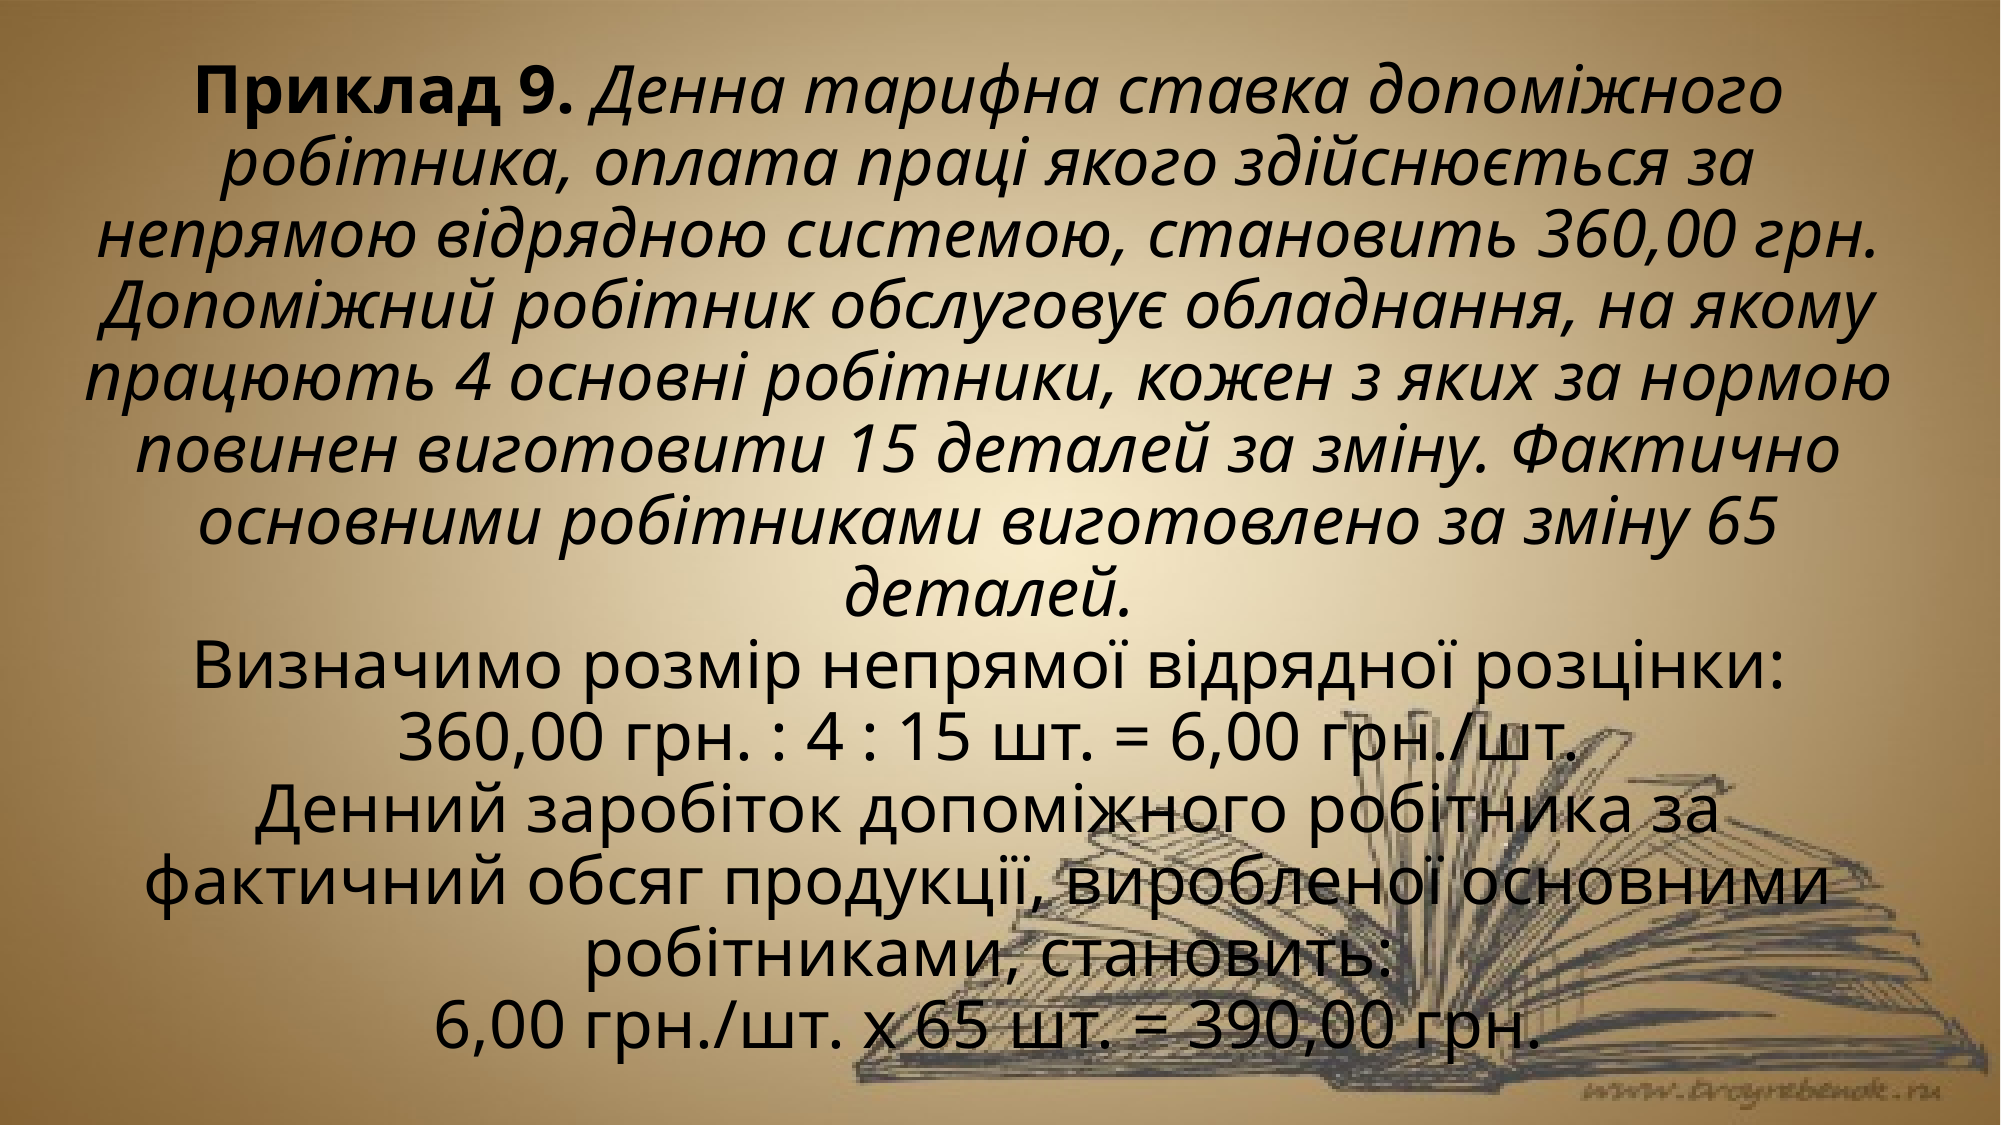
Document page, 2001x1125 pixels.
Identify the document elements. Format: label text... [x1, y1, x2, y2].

picture [0, 0, 2001, 1125]
title Приклад 9. Денна тарифна ставка допоміжного робітника, оплата праці якого здійснюється за непрямою відрядною системою, становить 360,00 грн. Допоміжний робітник обслуговує обладнання, на якому працюють 4 основні робітники, кожен з яких за нормою повинен виготовити 15 деталей за зміну. Фактично основними робітниками виготовлено за зміну 65 деталей. Визначимо розмір непрямої відрядної розцінки: 360,00 грн. : 4 : 15 шт. = 6,00 грн./шт. Денний заробіток допоміжного робітника за фактичний обсяг продукції, виробленої основними робітниками, становить: 6,00 грн./шт. х 65 шт. = 390,00 грн. [53, 66, 1926, 1125]
